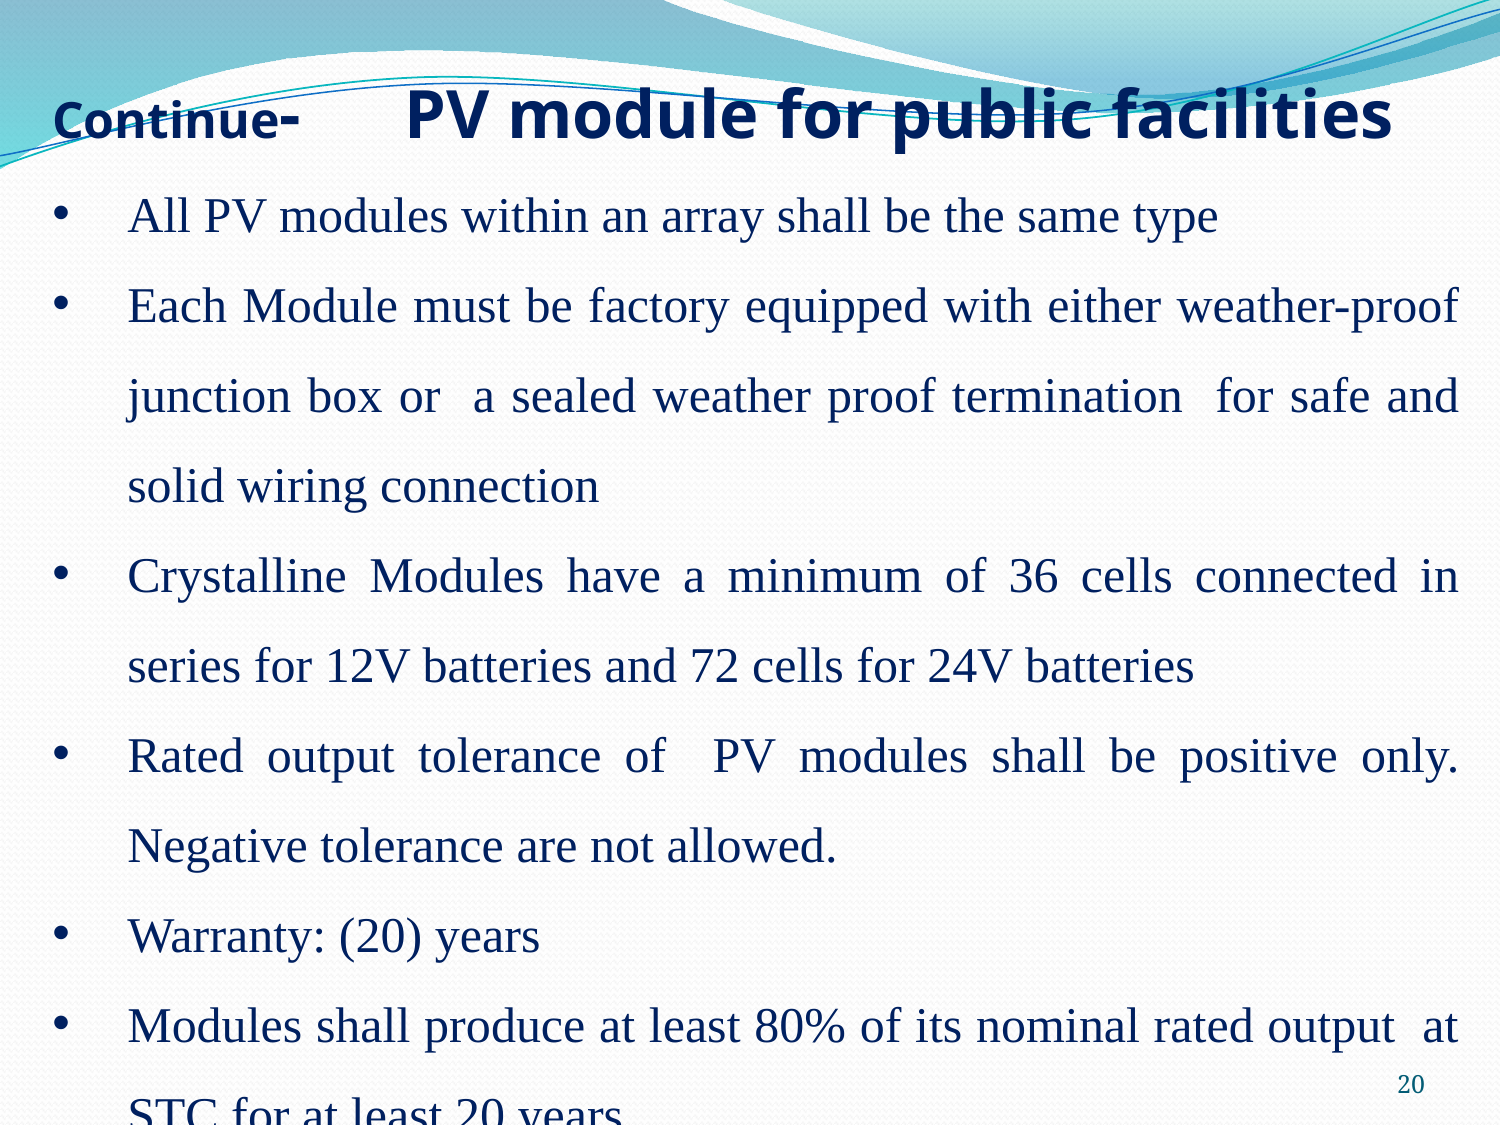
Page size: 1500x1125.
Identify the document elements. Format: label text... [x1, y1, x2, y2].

text_box Continue- PV module for public facilities All PV modules within an array shall be the same type Each Module must be factory equipped with either weather-proof junction box or a sealed weather proof termination for safe and solid wiring connection Crystalline Modules have a minimum of 36 cells connected in series for 12V batteries and 72 cells for 24V batteries Rated output tolerance of PV modules shall be positive only. Negative tolerance are not allowed. Warranty: (20) years Modules shall produce at least 80% of its nominal rated output at STC for at least 20 years. [37, 24, 1475, 1125]
slide_number 20 [1299, 1042, 1425, 1103]
